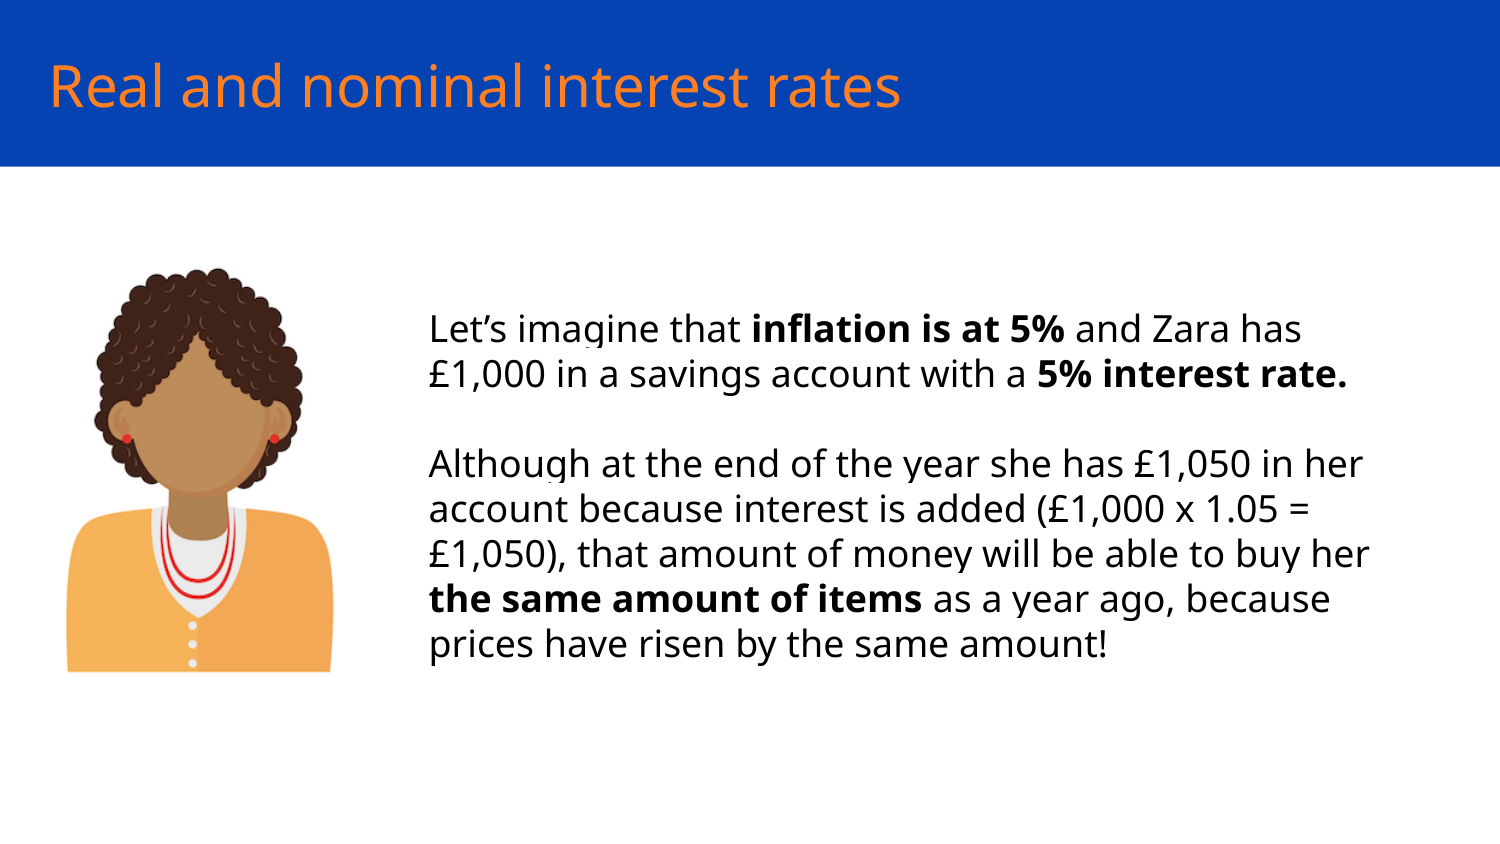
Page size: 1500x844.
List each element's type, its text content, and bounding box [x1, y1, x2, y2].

picture [26, 245, 356, 692]
text_box Let’s imagine that inflation is at 5% and Zara has £1,000 in a savings account with a 5% interest rate. Although at the end of the year she has £1,050 in her account because interest is added (£1,000 x 1.05 = £1,050), that amount of money will be able to buy her the same amount of items as a year ago, because prices have risen by the same amount! [413, 245, 1423, 681]
text_box Real and nominal interest rates [34, 41, 1346, 127]
